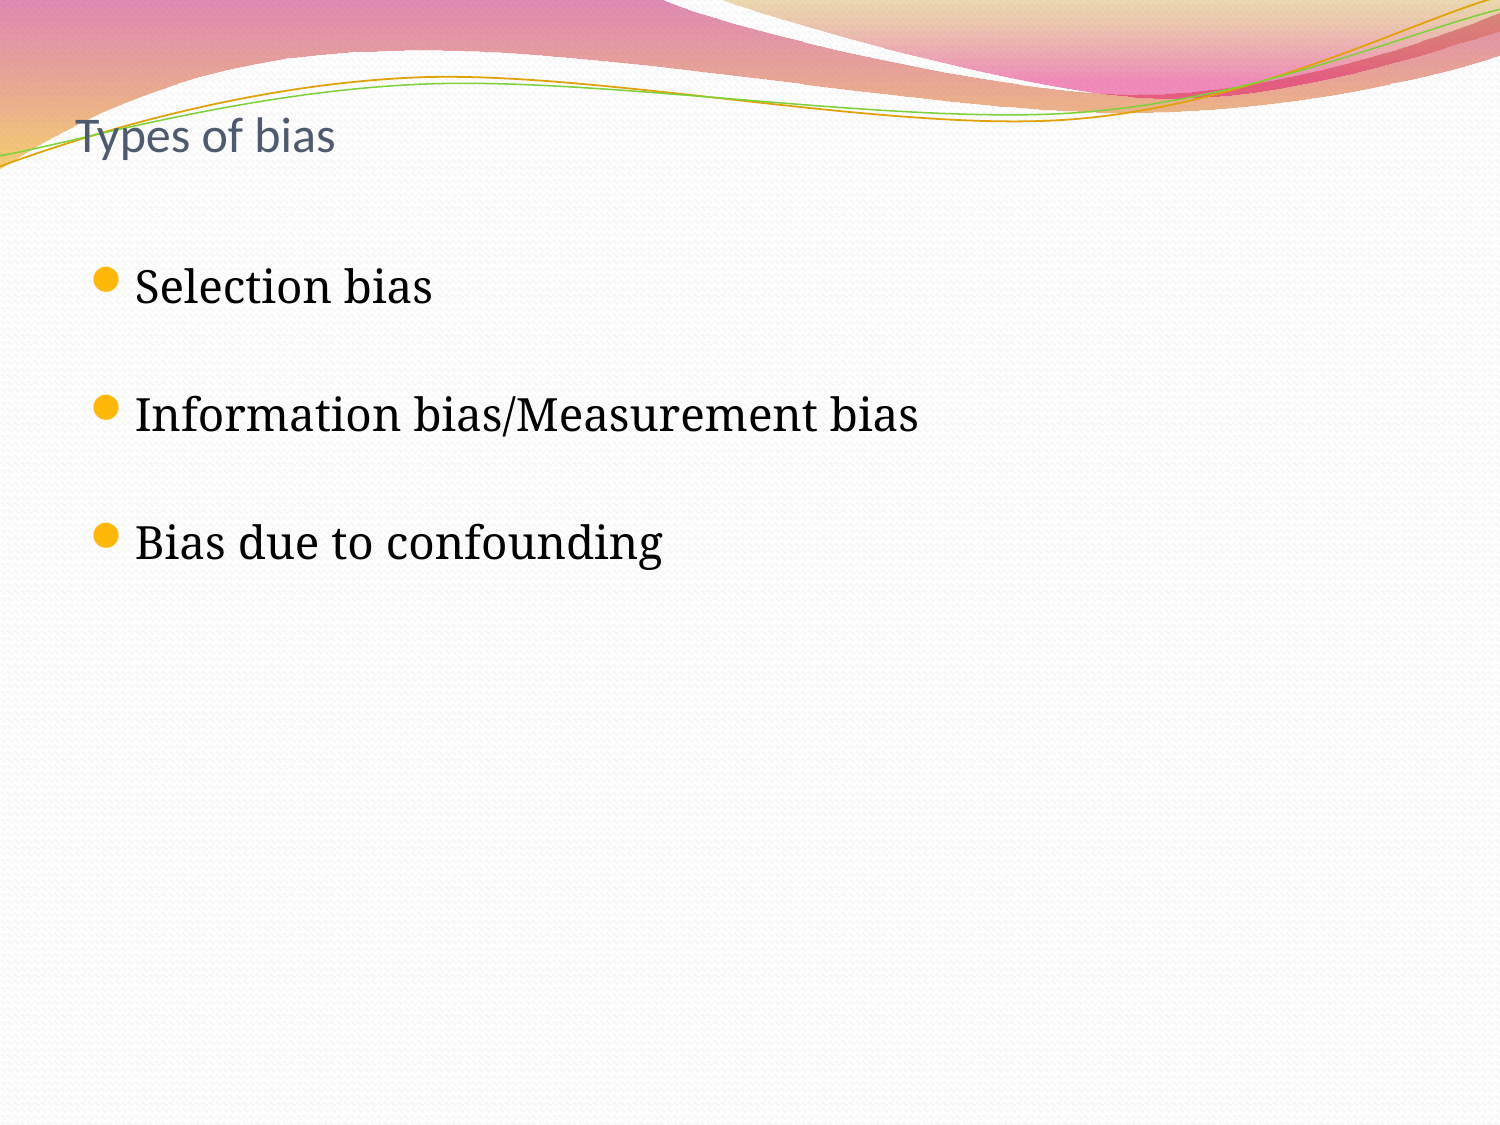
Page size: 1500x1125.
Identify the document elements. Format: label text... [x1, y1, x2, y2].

list Selection bias Information bias/Measurement bias Bias due to confounding [75, 249, 1425, 1005]
title Types of bias [75, 45, 1425, 163]
